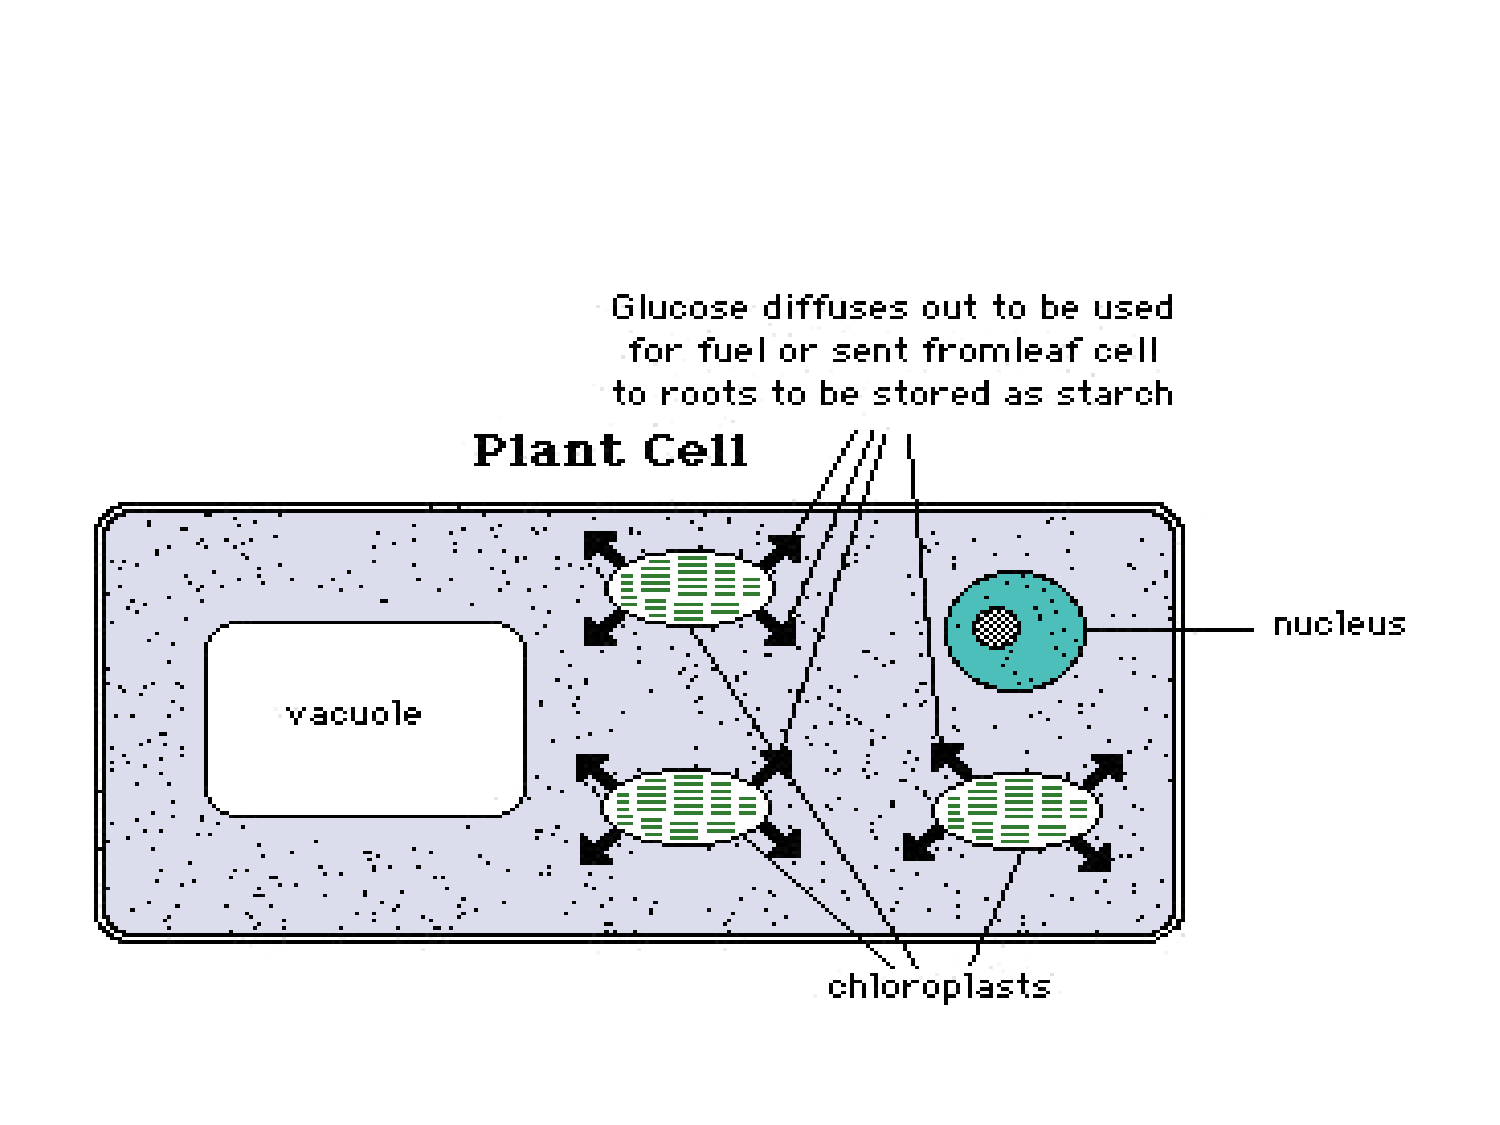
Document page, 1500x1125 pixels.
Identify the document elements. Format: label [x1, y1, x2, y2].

list [37, 237, 1463, 1063]
